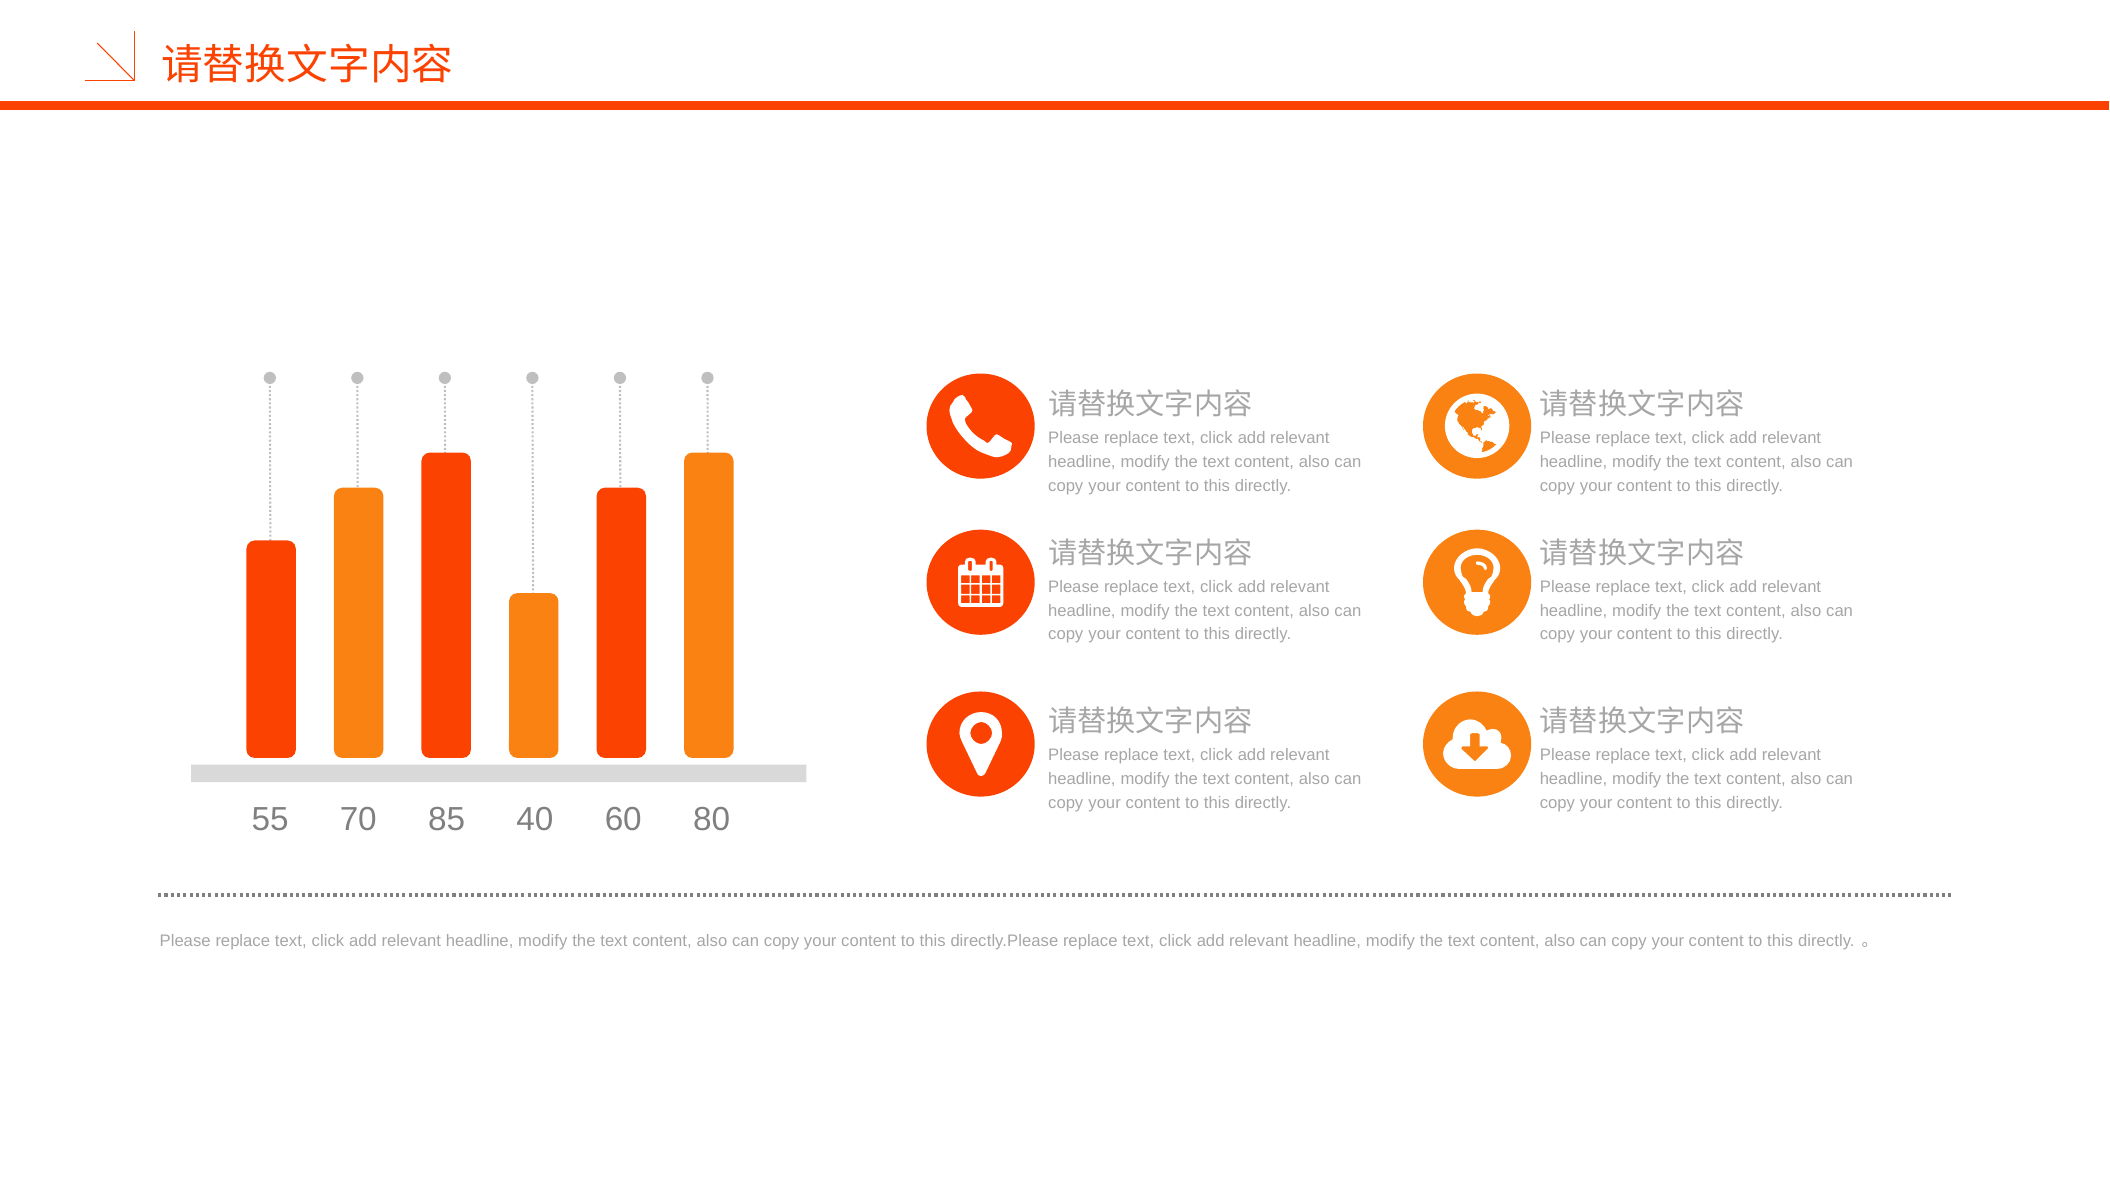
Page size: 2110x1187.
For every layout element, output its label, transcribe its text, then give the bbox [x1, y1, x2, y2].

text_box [1539, 527, 1874, 643]
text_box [926, 691, 1035, 797]
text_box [421, 377, 471, 758]
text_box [684, 377, 734, 758]
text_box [1539, 695, 1874, 811]
text_box 40 [516, 789, 554, 837]
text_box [1539, 378, 1874, 494]
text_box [926, 529, 1035, 635]
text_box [1048, 527, 1383, 643]
text_box [190, 763, 807, 783]
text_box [1422, 691, 1532, 797]
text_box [1048, 695, 1383, 811]
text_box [926, 373, 1035, 479]
text_box 请替换文字内容 [145, 22, 500, 94]
text_box 85 [428, 789, 466, 837]
text_box 80 [692, 789, 731, 837]
text_box 60 [604, 789, 642, 837]
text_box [509, 377, 559, 758]
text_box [596, 377, 646, 758]
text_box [1048, 378, 1392, 494]
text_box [246, 377, 296, 758]
text_box 55 [251, 789, 289, 837]
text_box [1422, 529, 1532, 635]
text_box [333, 377, 384, 758]
text_box 70 [339, 789, 377, 837]
text_box Please replace text, click add relevant headline, modify the text content, also can copy your content to this directly.Please replace text, click add relevant headline, modify the text content, also can copy your content to this directly.。 [159, 925, 1950, 950]
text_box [1422, 373, 1532, 479]
